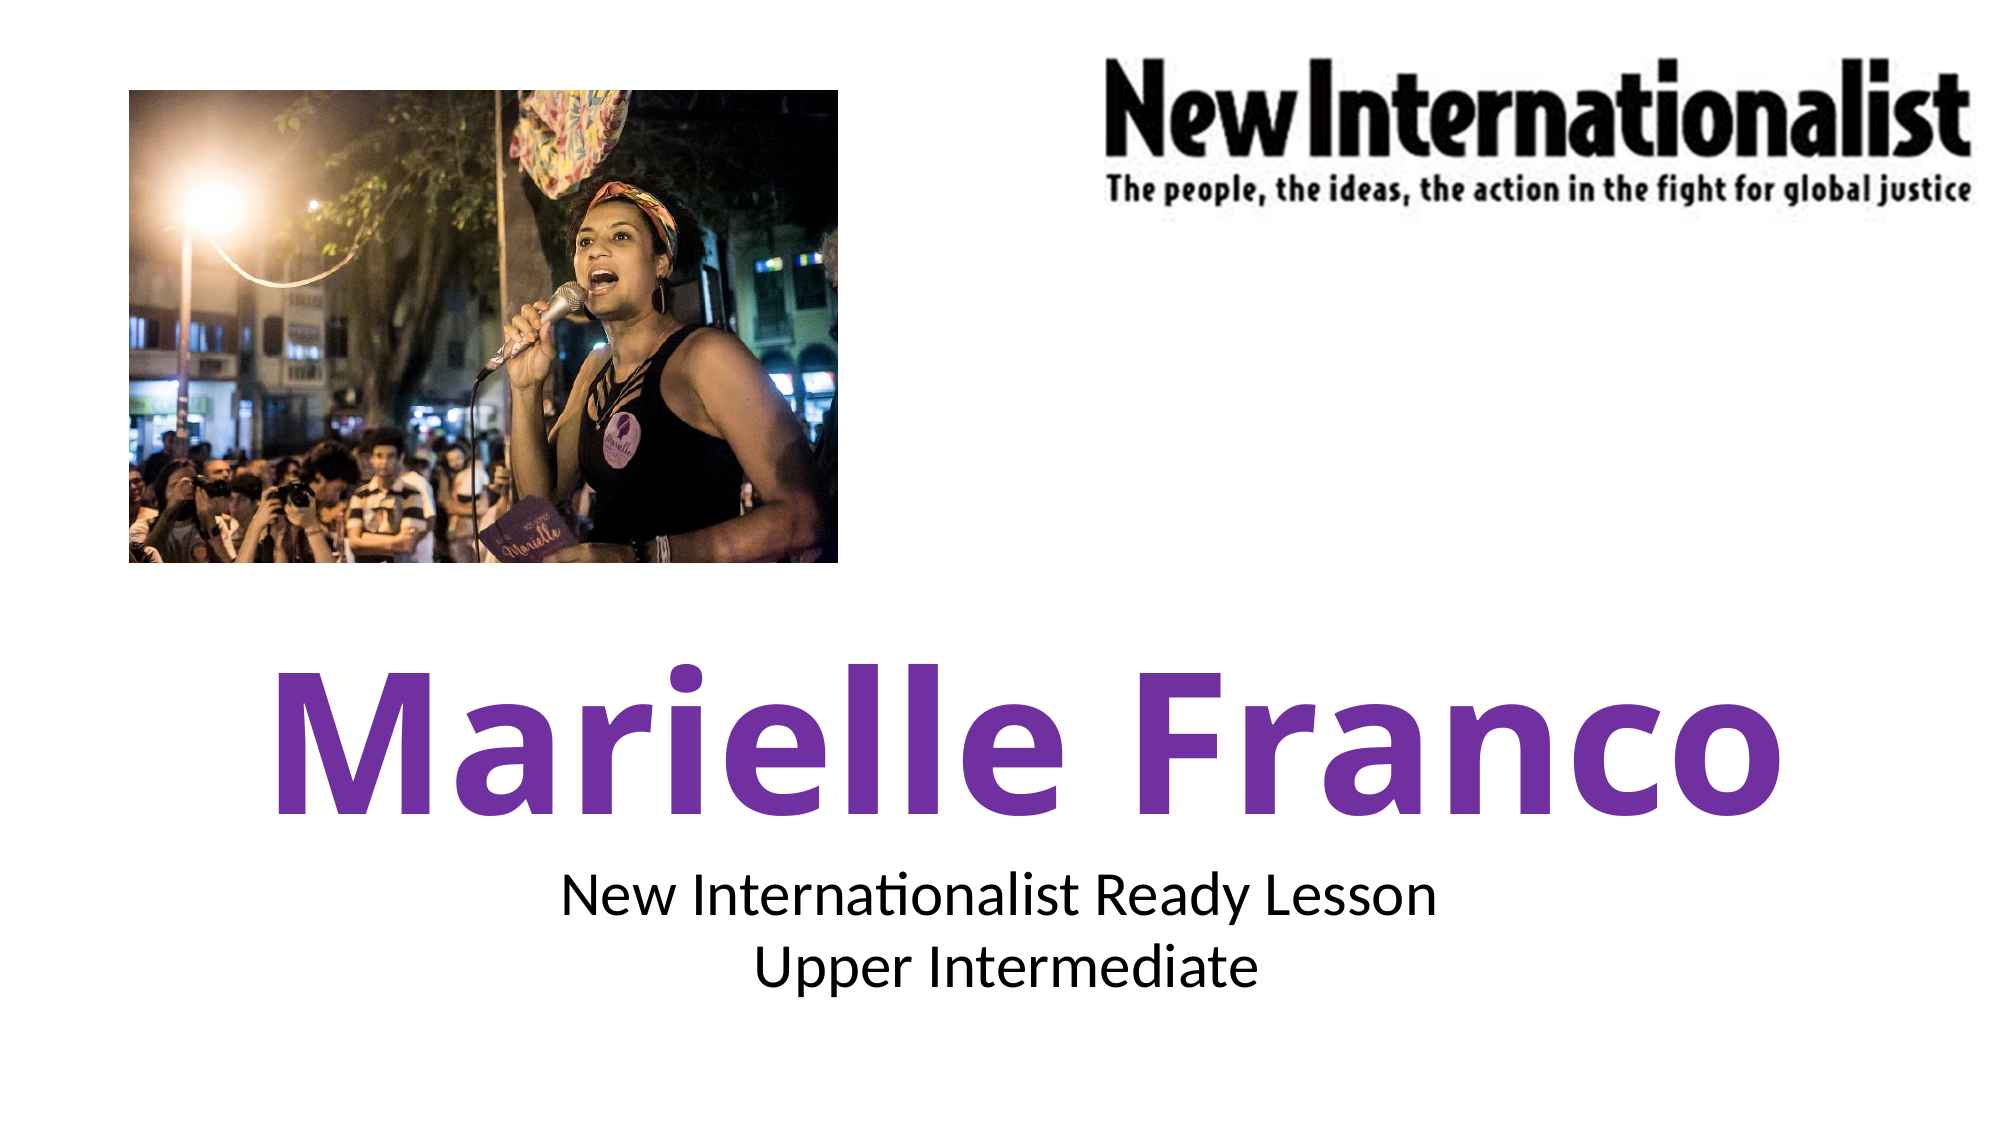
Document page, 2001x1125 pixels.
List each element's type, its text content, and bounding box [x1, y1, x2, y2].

subtitle Neermediate rmediateLesson New Internationalist Ready Lesson Upper Intermediate Lesson nationalist Easier English Ready Intermediate Lesson [249, 838, 1750, 1065]
picture [129, 90, 838, 563]
picture [1104, 39, 2000, 241]
title Marielle Franco [129, 505, 1923, 865]
